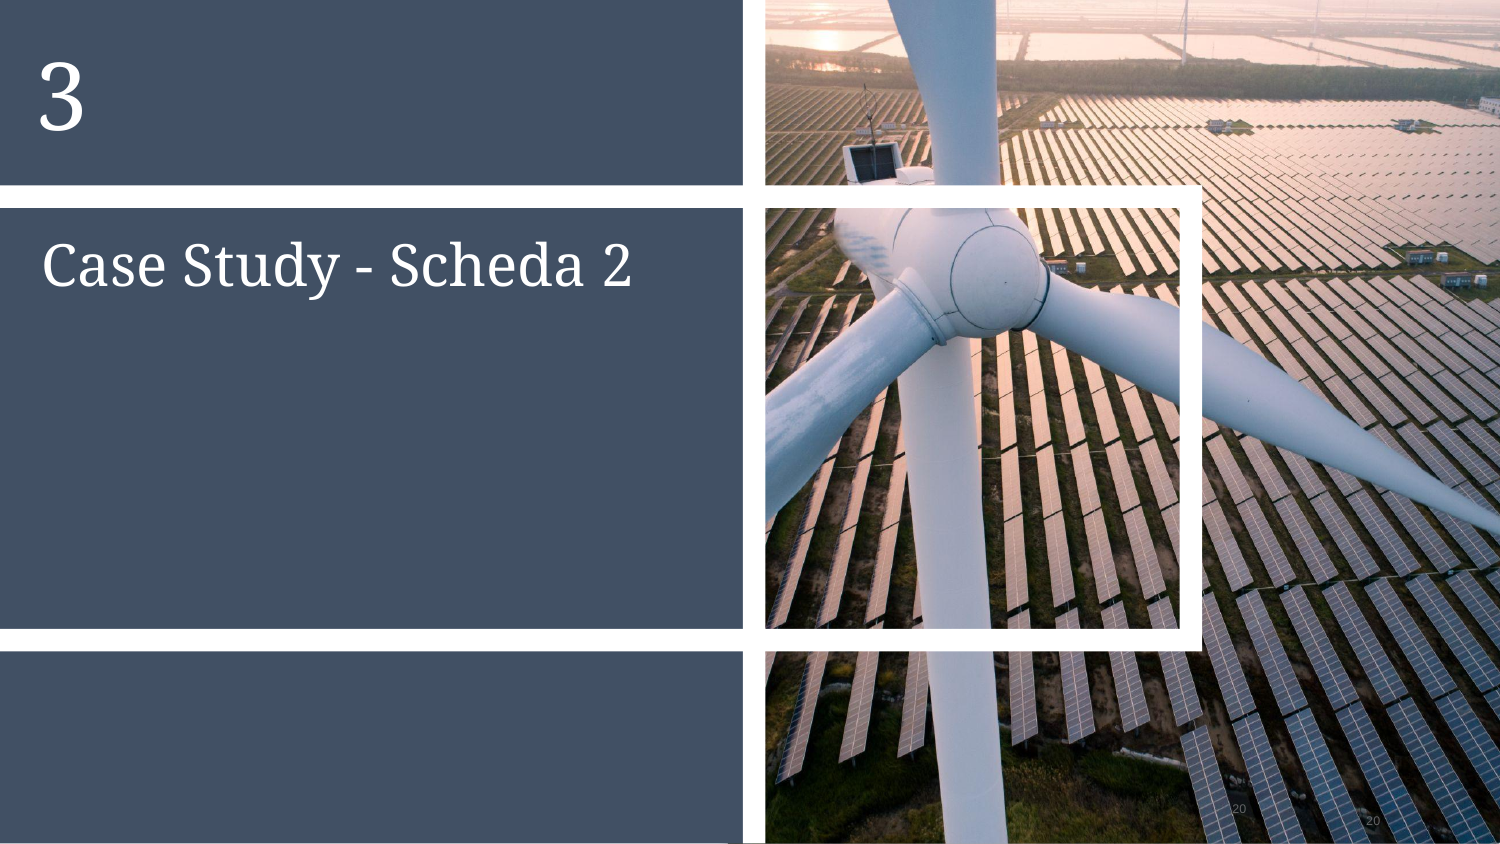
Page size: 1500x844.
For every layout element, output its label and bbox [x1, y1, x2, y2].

text_box [0, 0, 1203, 844]
picture [1203, 0, 1500, 844]
